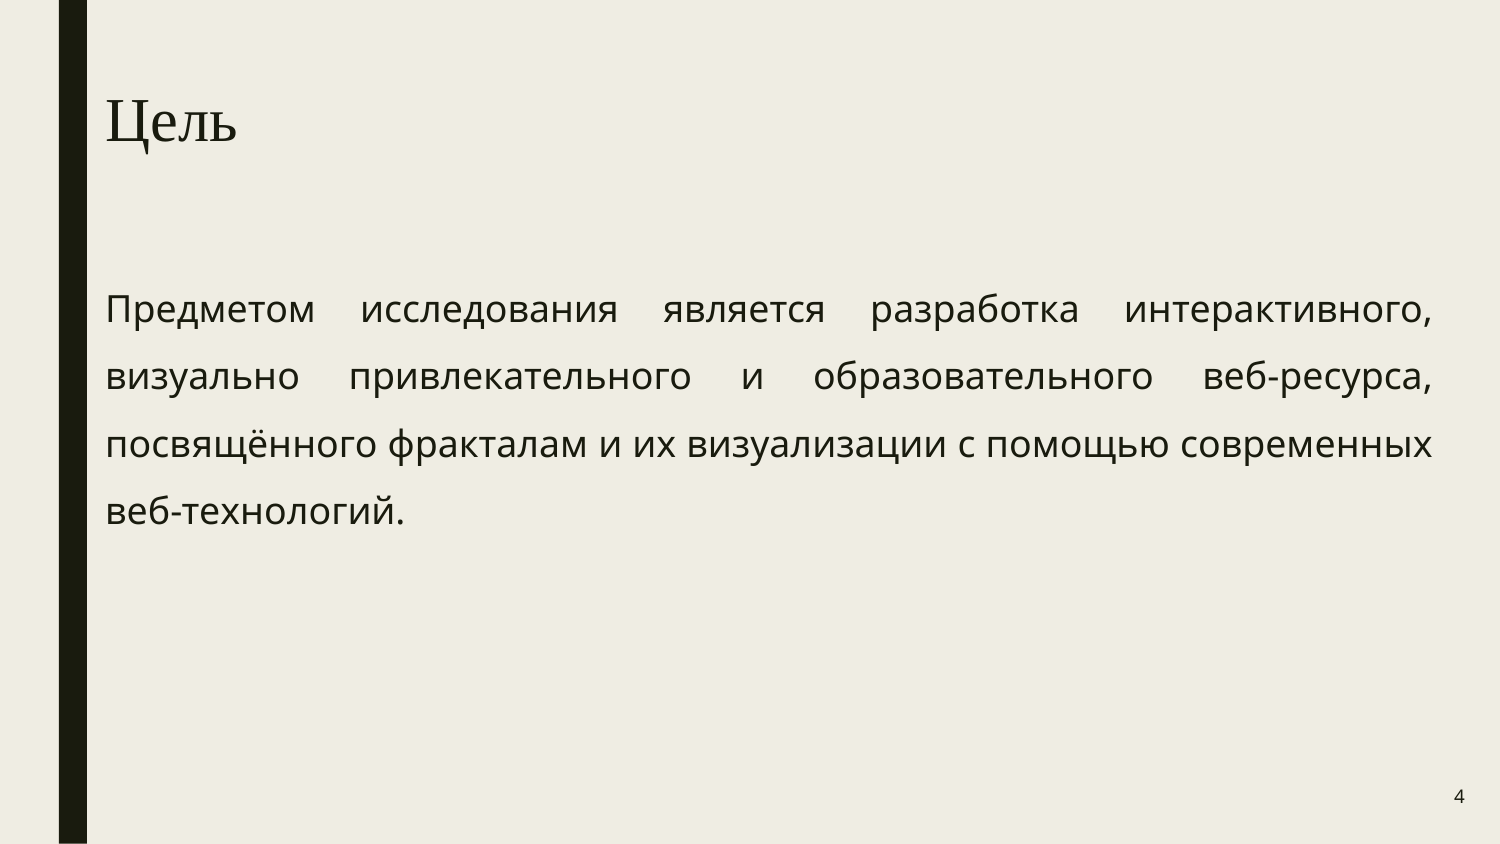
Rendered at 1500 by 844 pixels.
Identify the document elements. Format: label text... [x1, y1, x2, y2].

slide_number 4 [1389, 764, 1480, 830]
title Цель [90, 72, 1449, 167]
list Предметом исследования является разработка интерактивного, визуально привлекательного и образовательного веб-ресурса, посвящённого фракталам и их визуализации с помощью современных веб-технологий. [90, 247, 1449, 808]
